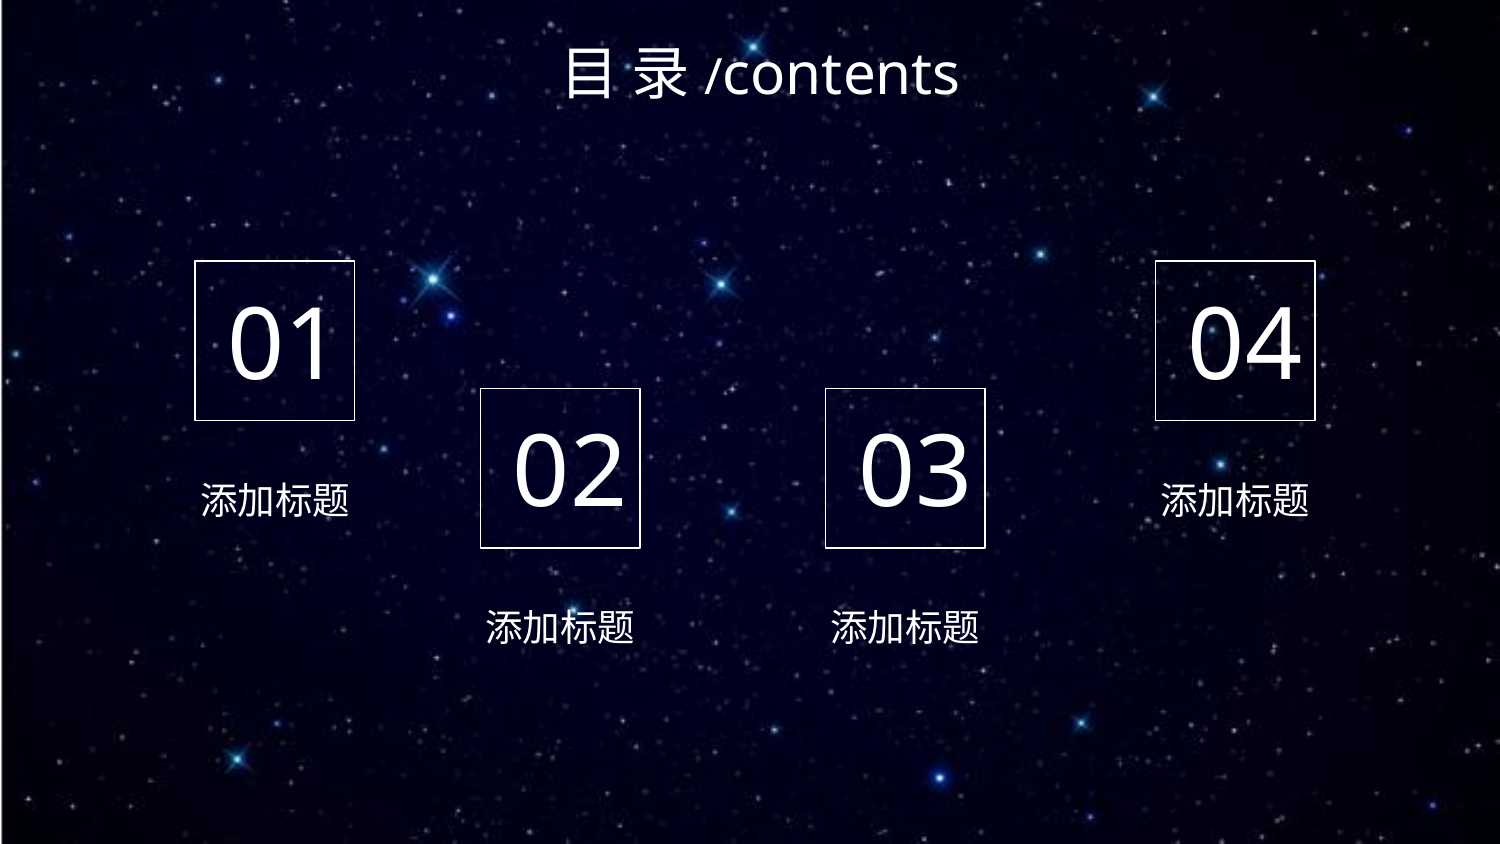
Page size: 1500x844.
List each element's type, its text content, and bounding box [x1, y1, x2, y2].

text_box 添加标题 [412, 596, 708, 657]
text_box 02 [640, 399, 648, 534]
text_box 添加标题 [1087, 469, 1383, 530]
picture [0, 0, 1500, 844]
text_box 03 [986, 399, 993, 534]
text_box [480, 388, 640, 548]
text_box [195, 261, 355, 421]
text_box 01 [355, 271, 363, 407]
text_box [1155, 261, 1315, 421]
text_box 目 录/contents [542, 28, 980, 114]
text_box 添加标题 [127, 469, 423, 530]
text_box 添加标题 [757, 596, 1053, 657]
text_box 04 [1315, 271, 1323, 407]
text_box [825, 388, 986, 548]
